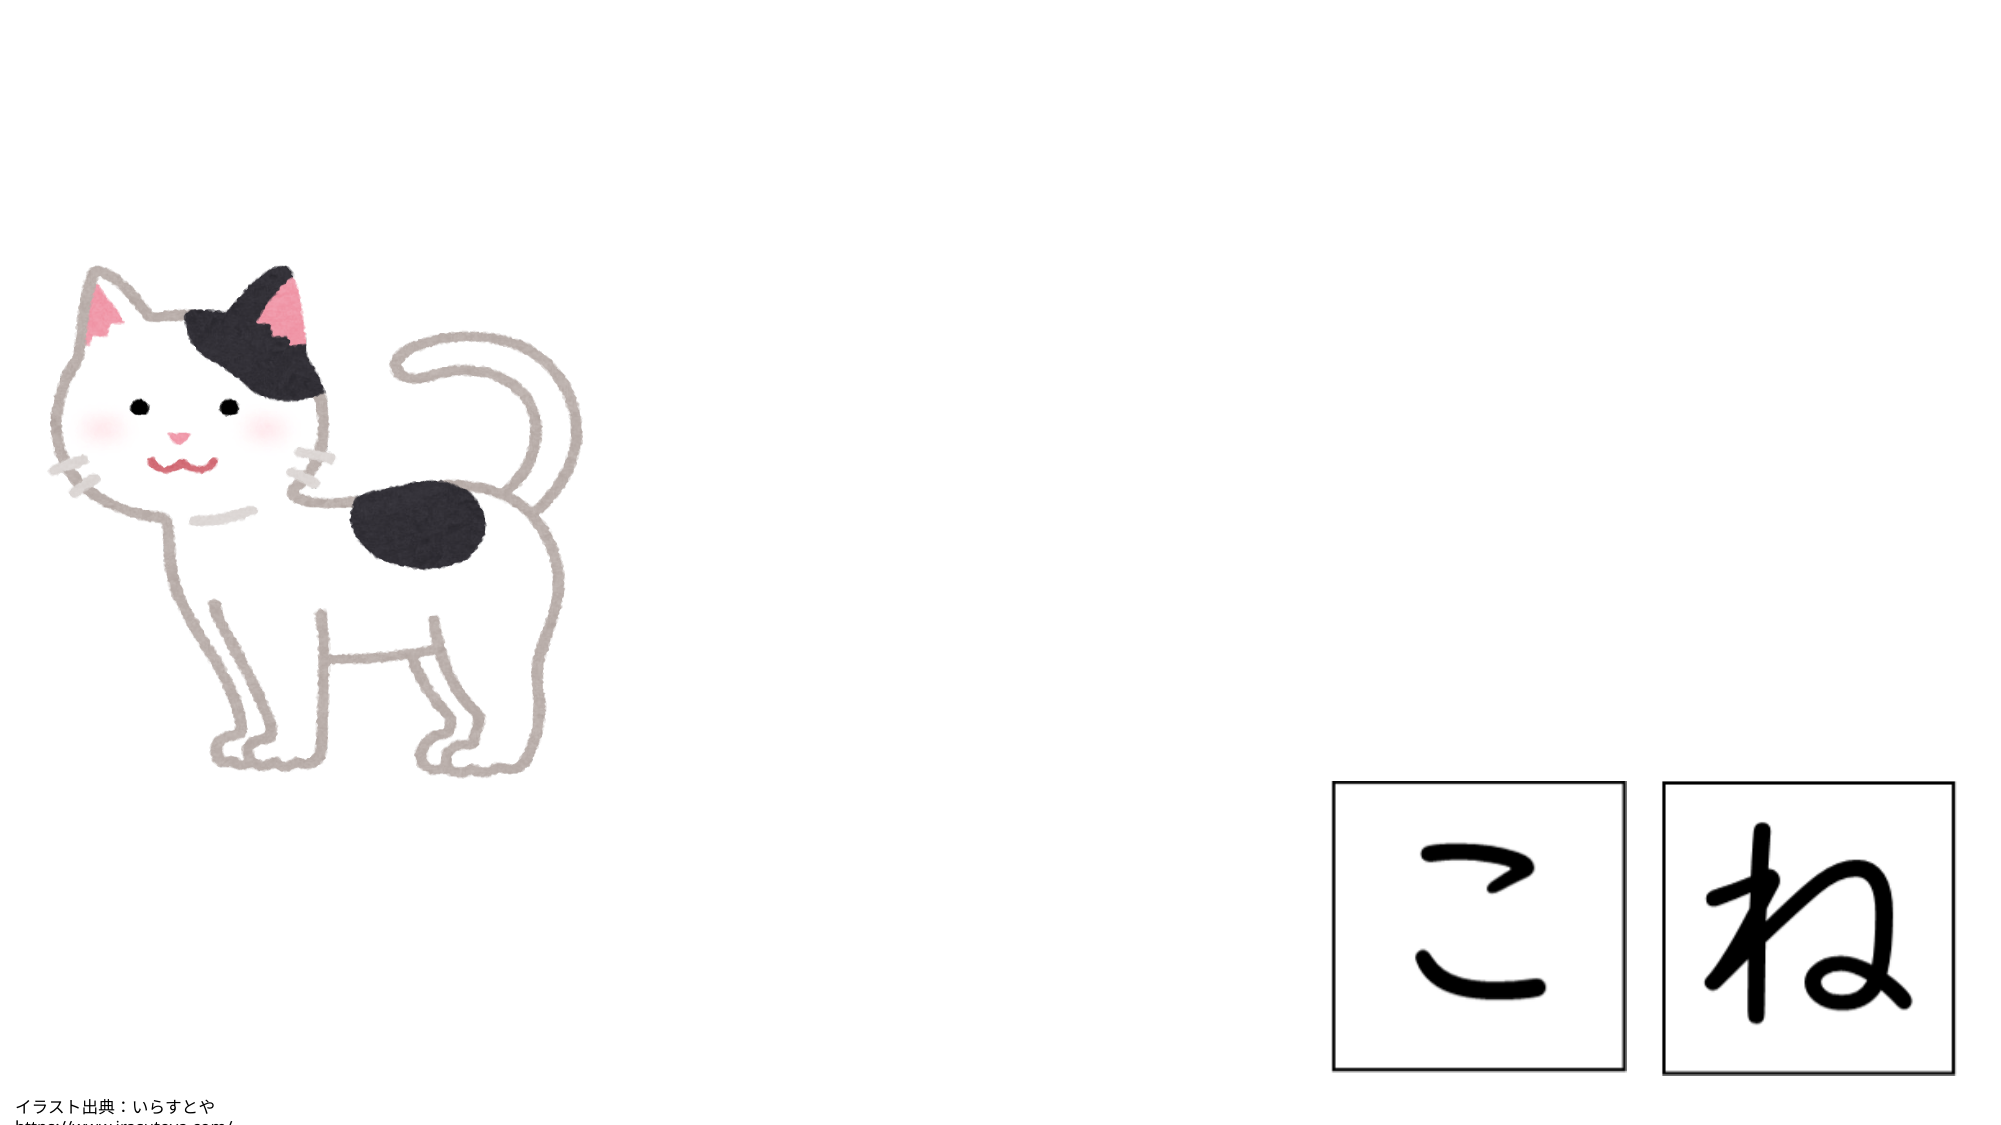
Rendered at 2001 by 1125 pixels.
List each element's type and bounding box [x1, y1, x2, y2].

picture [1661, 780, 1957, 1076]
list [20, 247, 614, 786]
picture [1331, 781, 1627, 1073]
